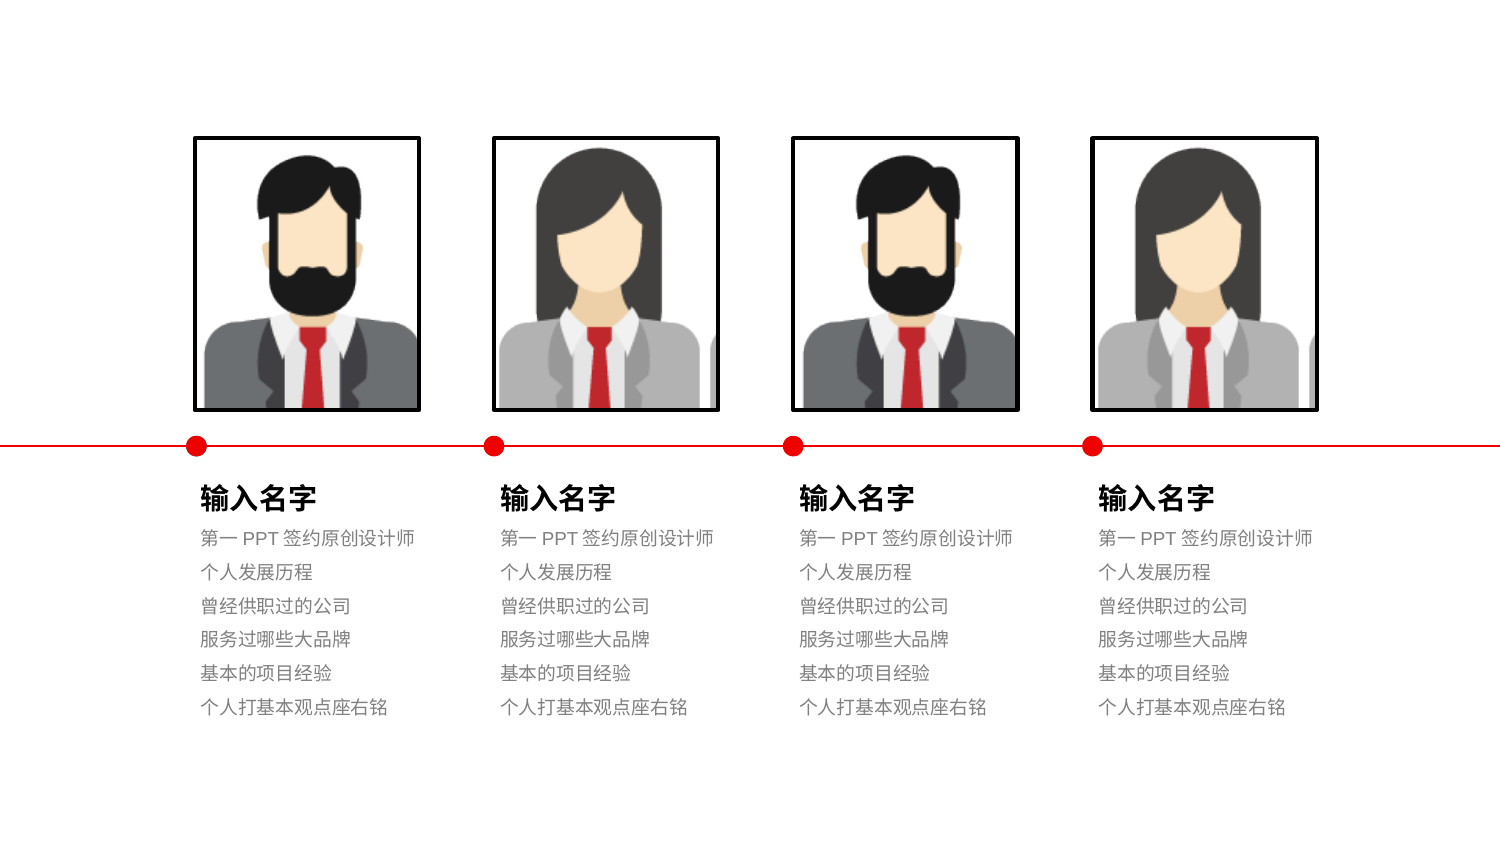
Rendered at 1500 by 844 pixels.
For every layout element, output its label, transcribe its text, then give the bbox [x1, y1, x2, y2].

text_box 输入名字 第一PPT签约原创设计师 个人发展历程 曾经供职过的公司 服务过哪些大品牌 基本的项目经验 个人打基本观点座右铭 [793, 457, 1092, 724]
text_box [1090, 136, 1319, 412]
text_box 输入名字 第一PPT签约原创设计师 个人发展历程 曾经供职过的公司 服务过哪些大品牌 基本的项目经验 个人打基本观点座右铭 [194, 457, 494, 724]
text_box [481, 433, 507, 445]
text_box 输入名字 第一PPT签约原创设计师 个人发展历程 曾经供职过的公司 服务过哪些大品牌 基本的项目经验 个人打基本观点座右铭 [494, 457, 793, 724]
text_box [1080, 433, 1105, 445]
text_box [780, 433, 806, 445]
text_box [193, 136, 421, 412]
text_box [783, 454, 803, 459]
text_box 输入名字 第一PPT签约原创设计师 个人发展历程 曾经供职过的公司 服务过哪些大品牌 基本的项目经验 个人打基本观点座右铭 [1092, 457, 1424, 724]
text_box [0, 435, 207, 457]
text_box [484, 454, 504, 459]
text_box [1083, 454, 1103, 459]
text_box [791, 136, 1020, 412]
text_box [492, 136, 720, 412]
